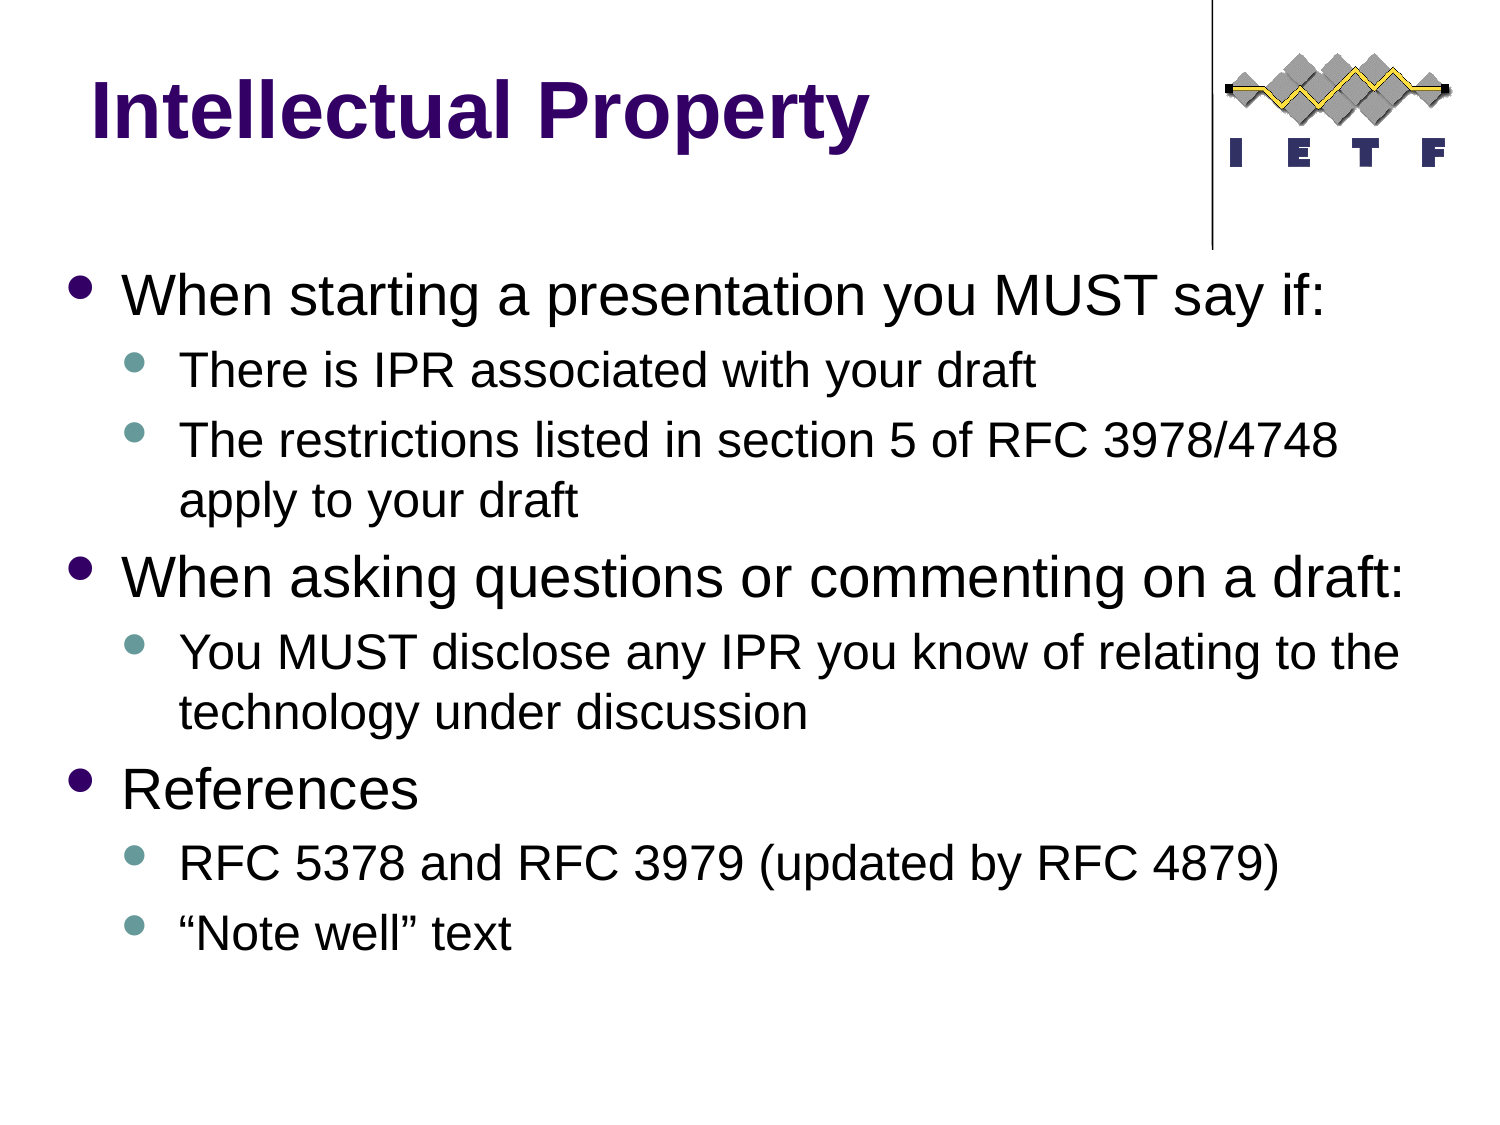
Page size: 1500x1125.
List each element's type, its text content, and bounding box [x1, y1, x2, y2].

list When starting a presentation you MUST say if: There is IPR associated with your draft The restrictions listed in section 5 of RFC 3978/4748 apply to your draft When asking questions or commenting on a draft: You MUST disclose any IPR you know of relating to the technology under discussion References RFC 5378 and RFC 3979 (updated by RFC 4879) “Note well” text [49, 249, 1451, 1038]
title Intellectual Property [74, 19, 1201, 163]
picture [1212, 37, 1463, 181]
